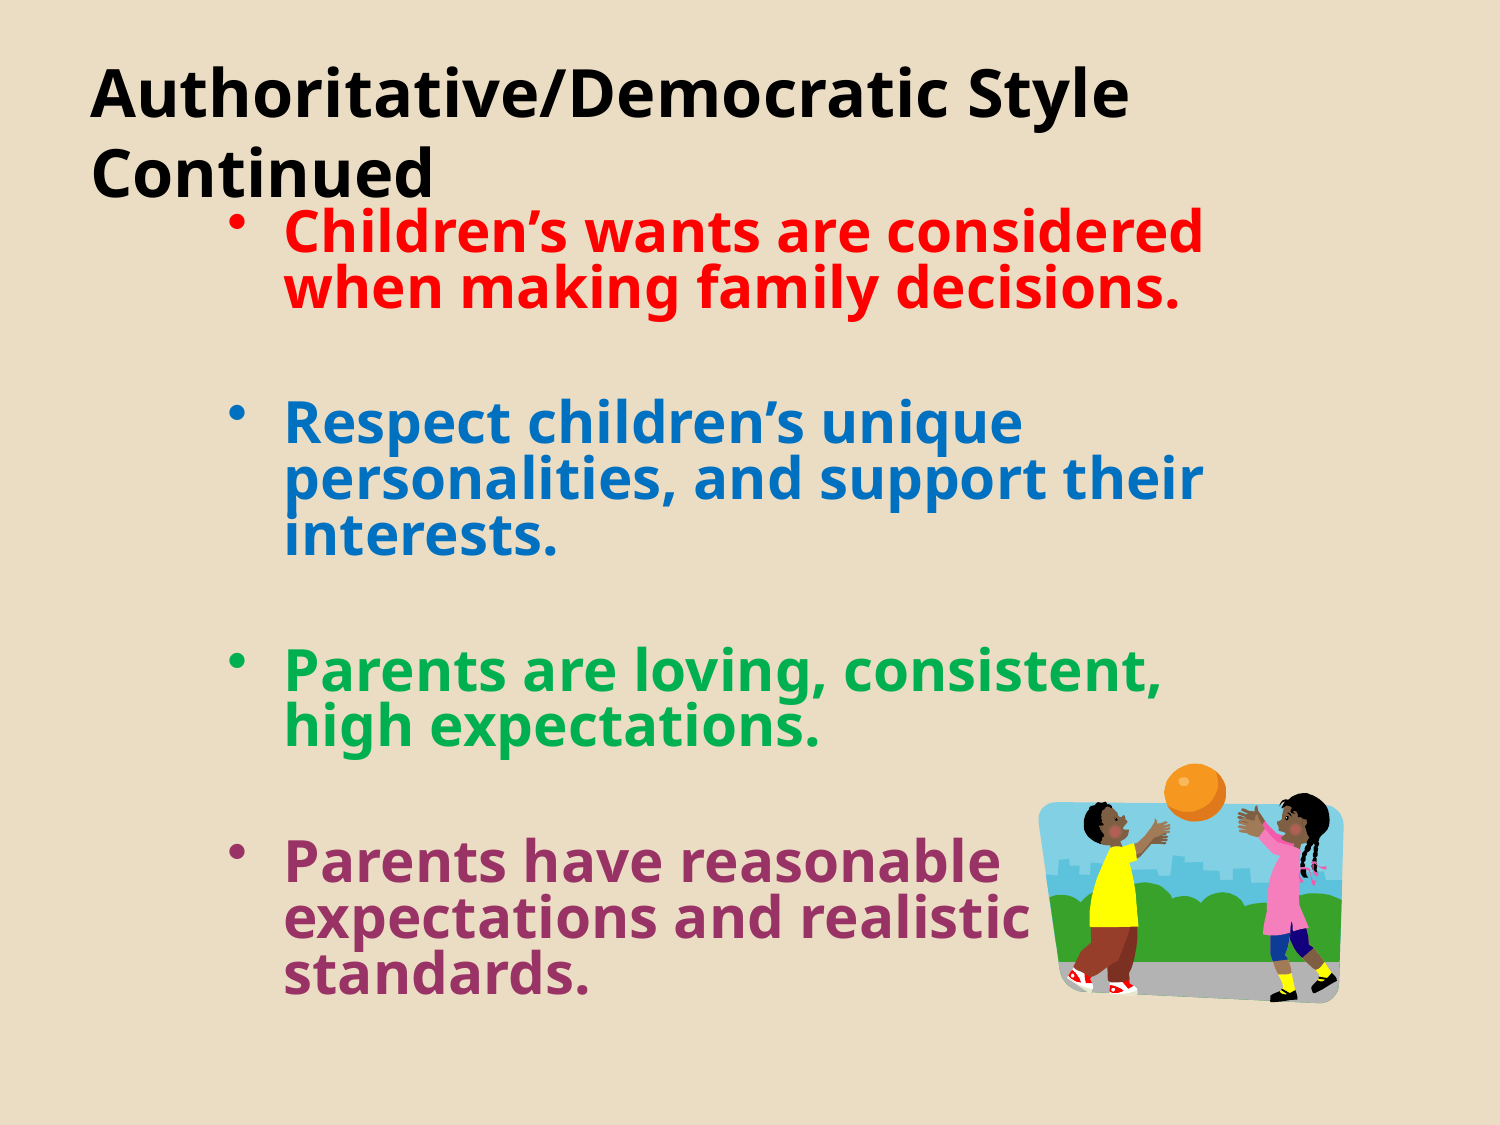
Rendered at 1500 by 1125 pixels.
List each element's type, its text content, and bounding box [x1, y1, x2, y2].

title Authoritative/Democratic Style Continued [74, 74, 1426, 188]
picture [1037, 762, 1345, 1005]
list Children’s wants are considered when making family decisions. Respect children’s unique personalities, and support their interests. Parents are loving, consistent, high expectations. Parents have reasonable expectations and realistic standards. [212, 199, 1288, 1038]
